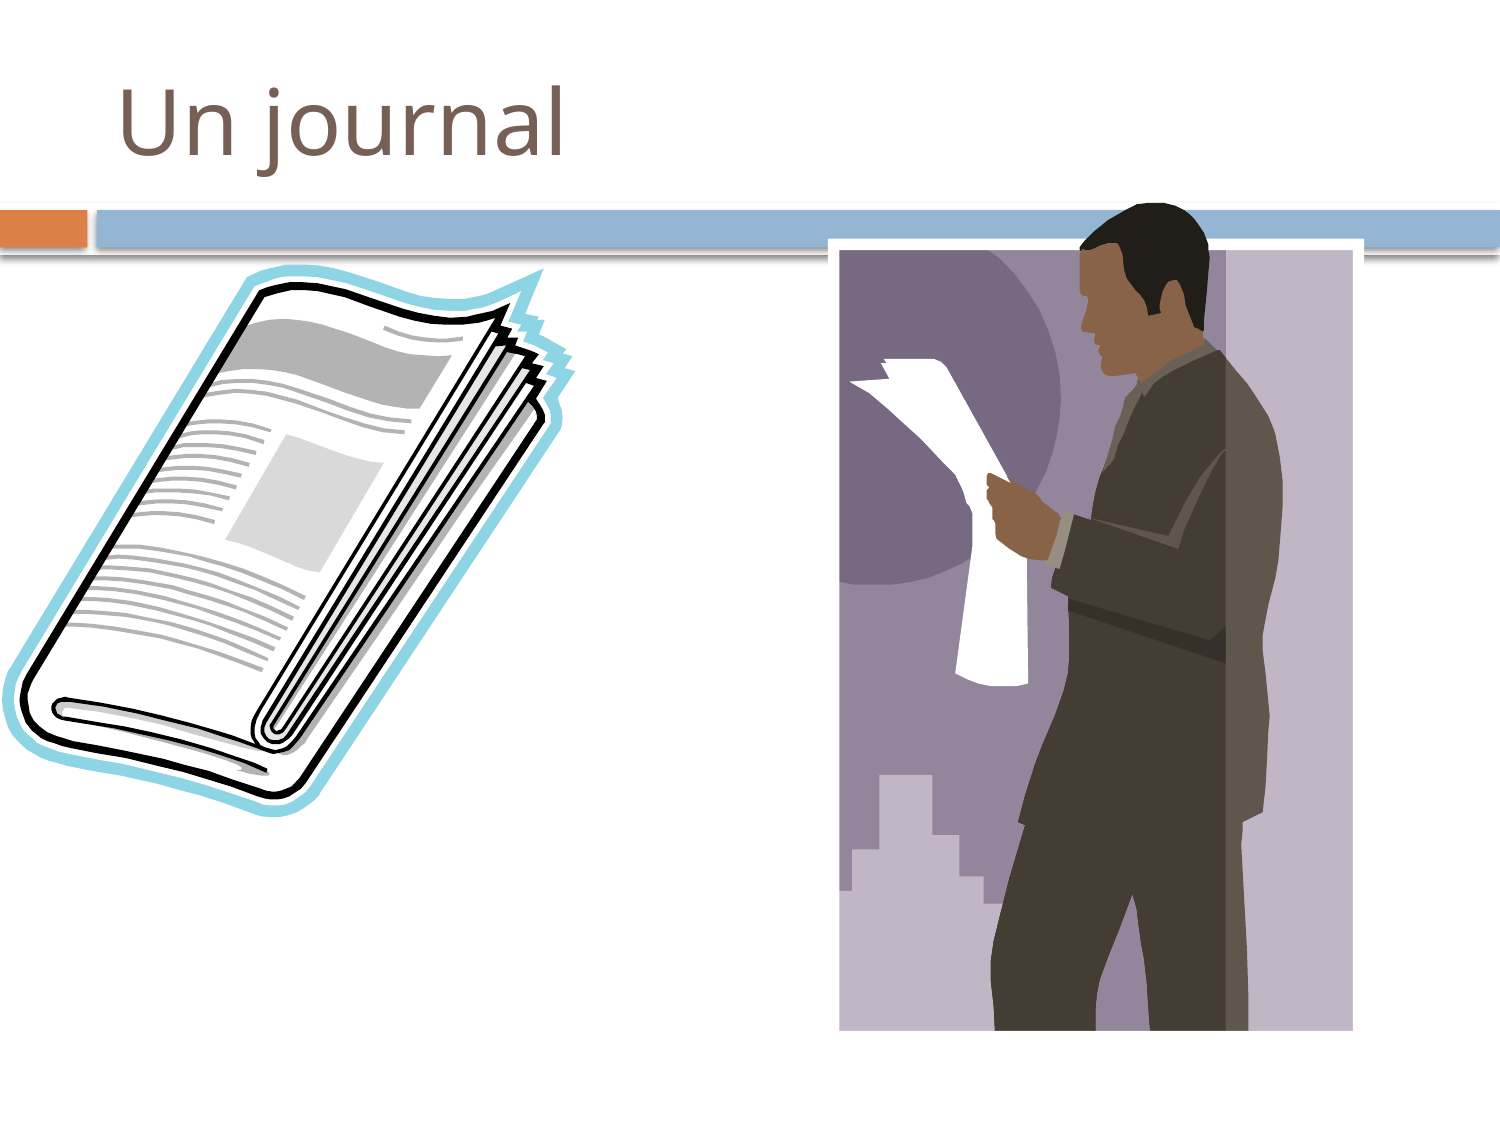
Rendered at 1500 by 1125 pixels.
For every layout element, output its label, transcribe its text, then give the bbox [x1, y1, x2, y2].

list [824, 199, 1368, 1046]
title Un journal [100, 37, 1438, 200]
picture [0, 262, 578, 820]
